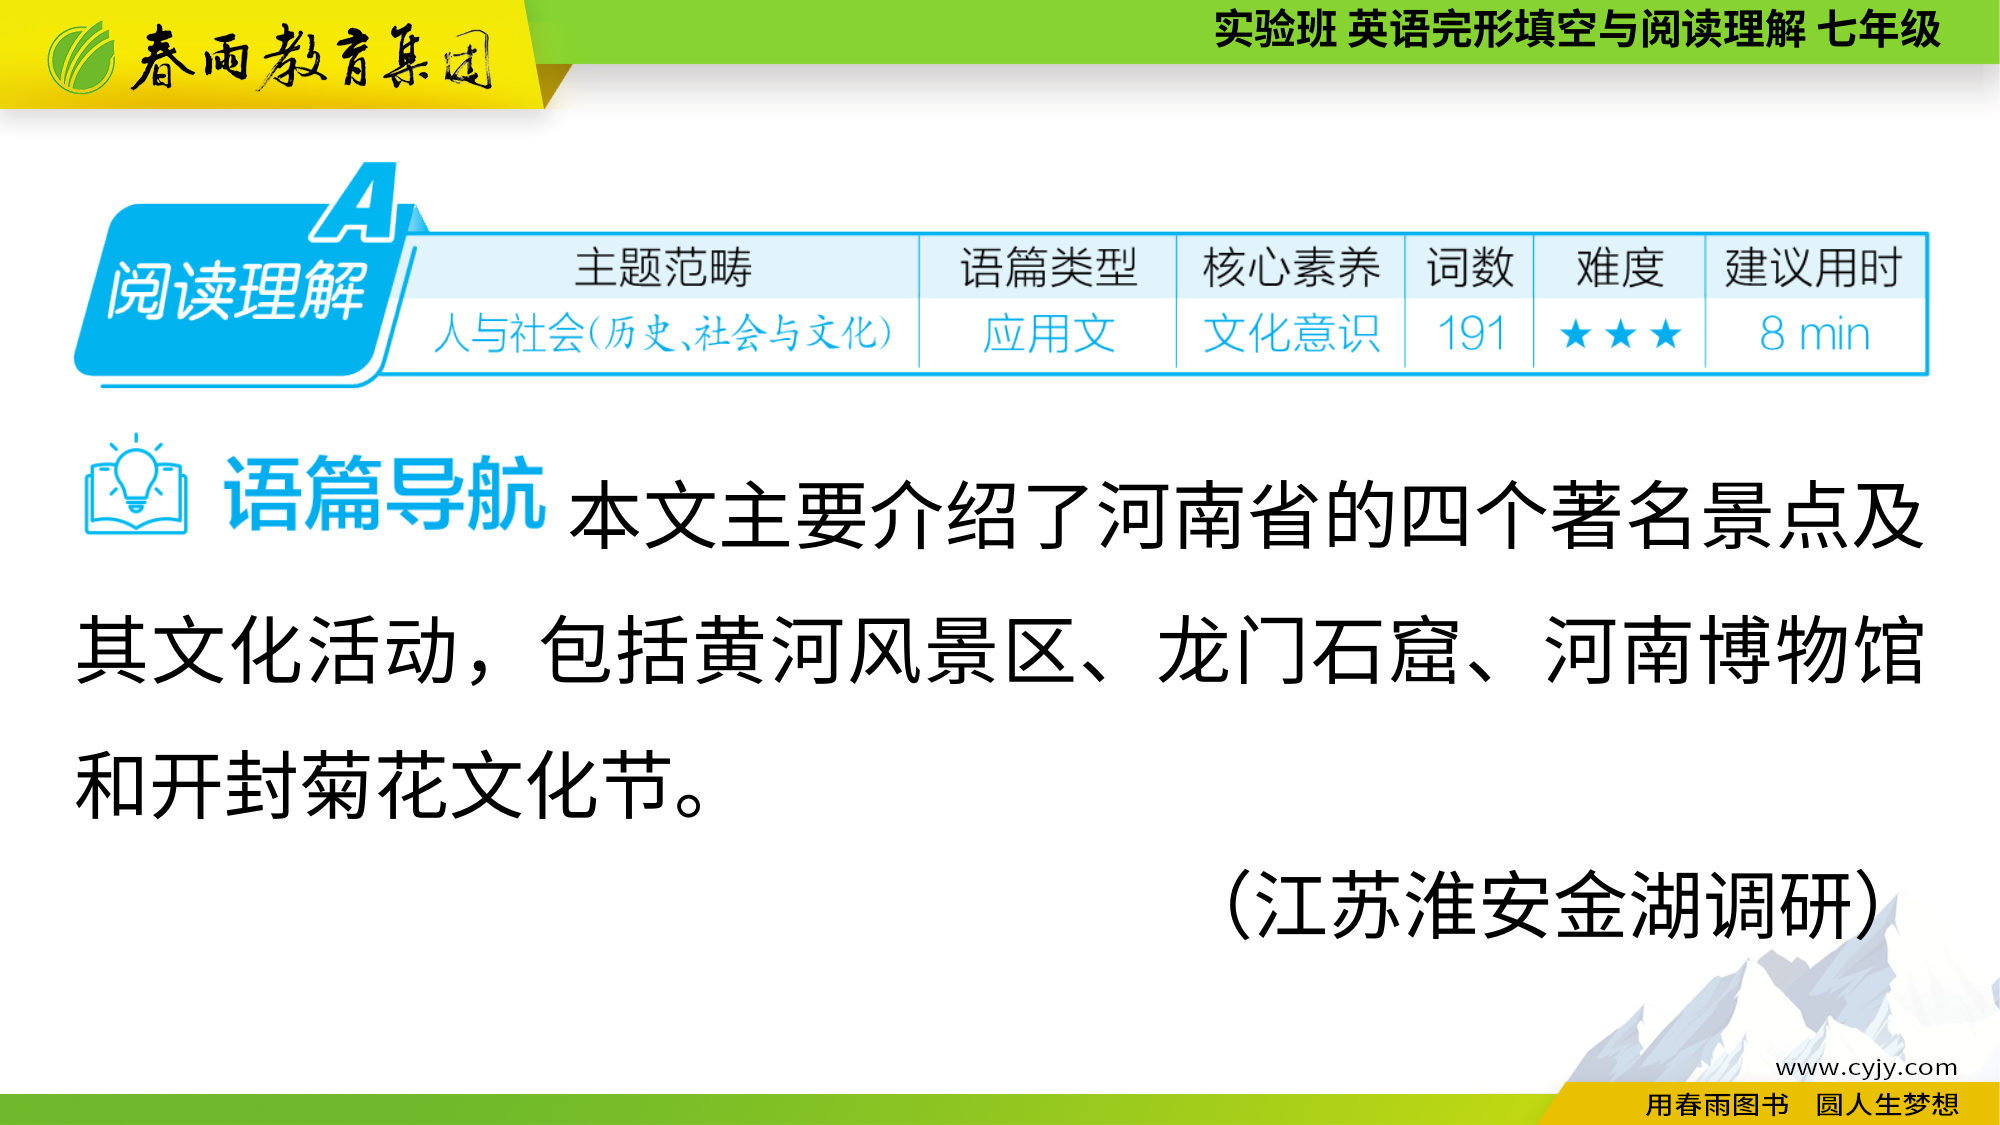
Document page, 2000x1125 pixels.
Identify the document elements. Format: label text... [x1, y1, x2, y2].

text_box 本文主要介绍了河南省的四个著名景点及其文化活动，包括黄河风景区、龙门石窟、河南博物馆和开封菊花文化节。 [59, 416, 1944, 837]
text_box （江苏淮安金湖调研） [1035, 806, 1944, 957]
picture [0, 0, 2000, 1125]
